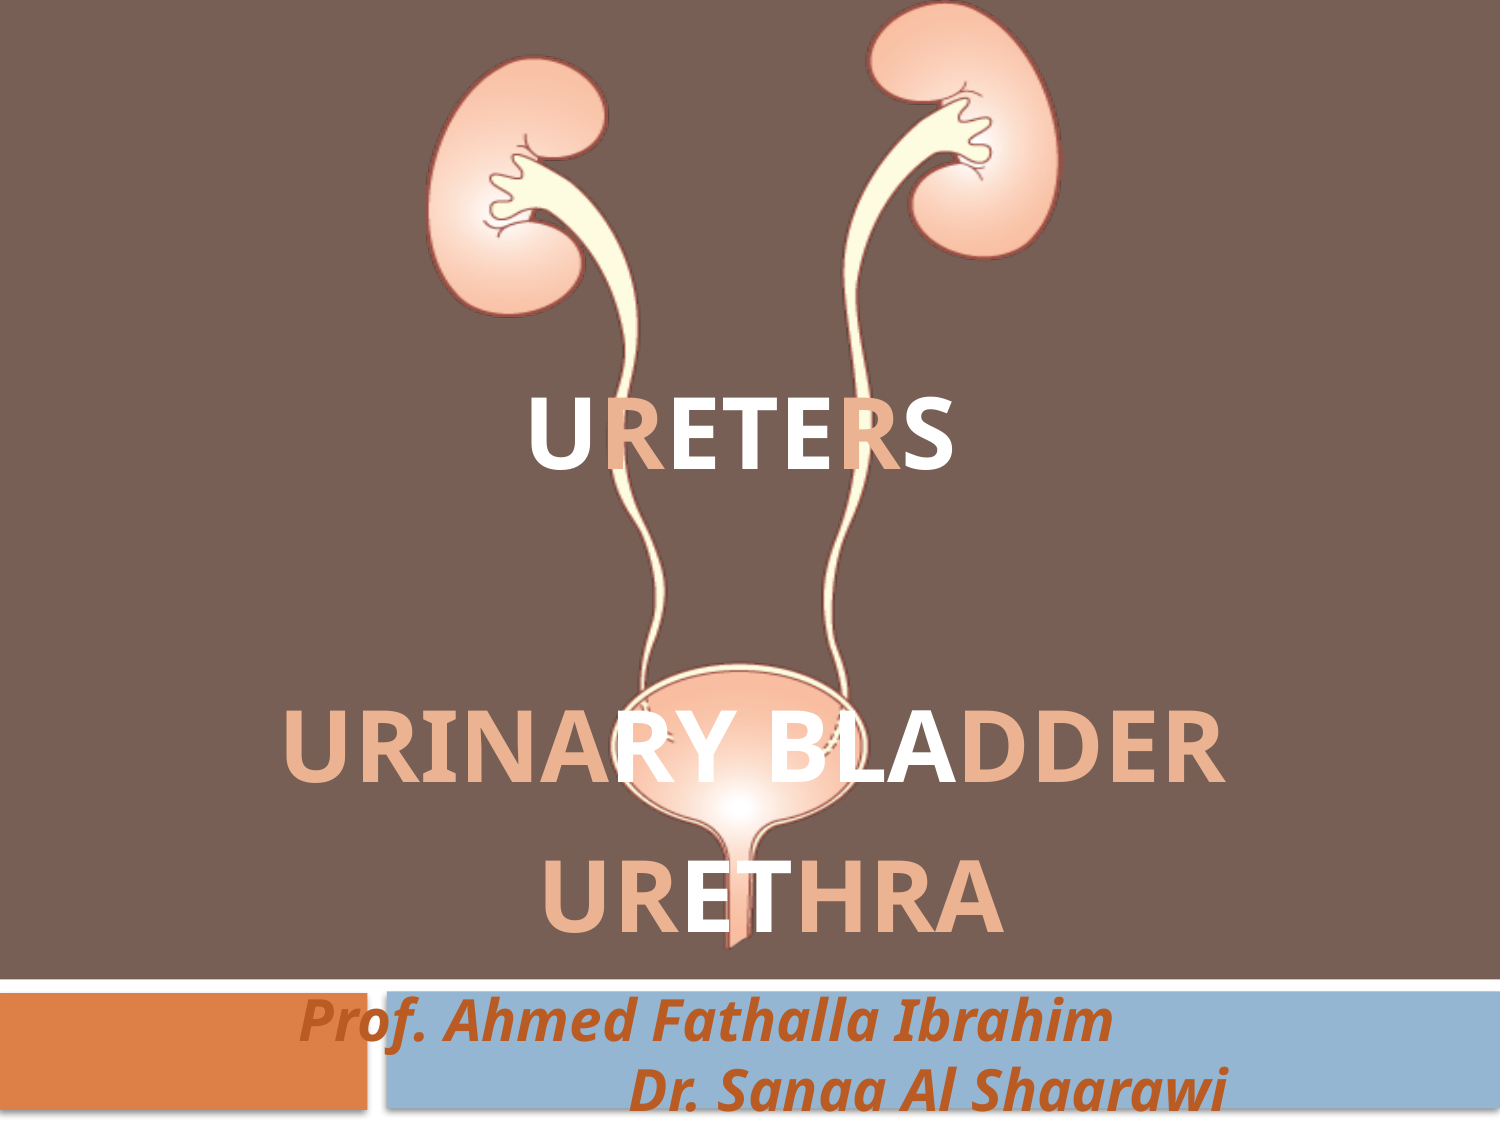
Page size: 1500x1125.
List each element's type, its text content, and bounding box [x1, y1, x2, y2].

subtitle Prof. Ahmed Fathalla Ibrahim Dr. Sanaa Al Shaarawi [249, 983, 1500, 1122]
picture [424, 0, 1063, 951]
text_box URINARY BLADDER [264, 675, 418, 810]
text_box URINARY BLADDER [1066, 675, 1242, 810]
